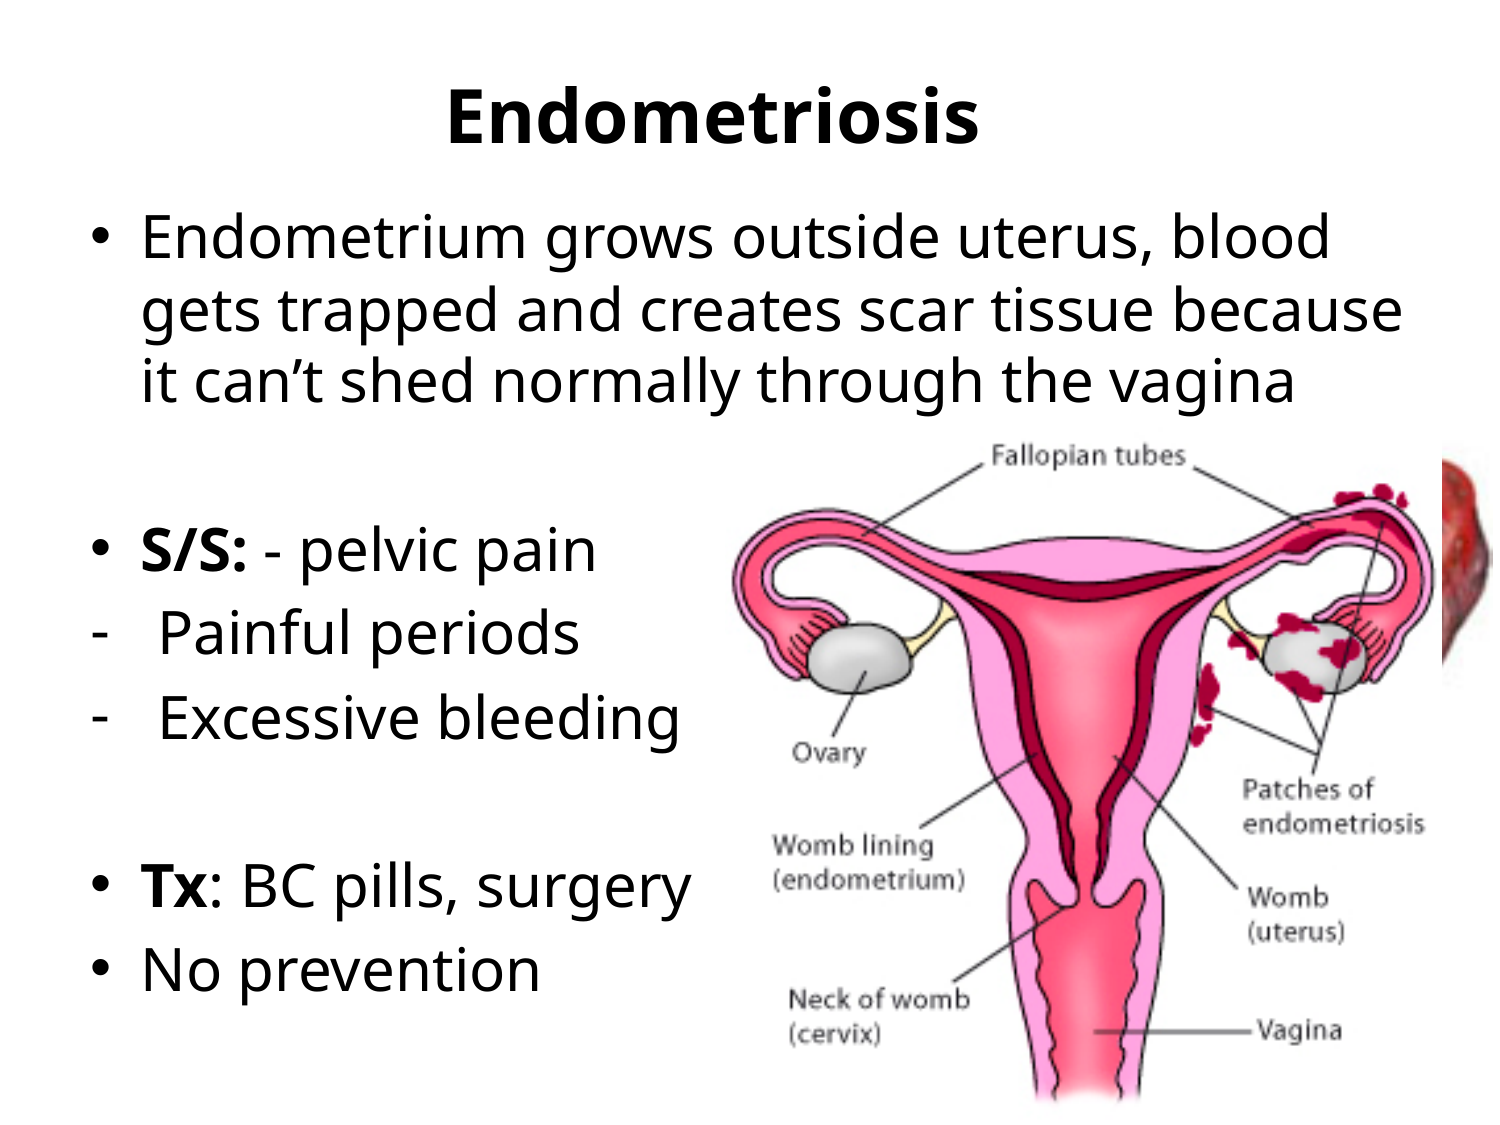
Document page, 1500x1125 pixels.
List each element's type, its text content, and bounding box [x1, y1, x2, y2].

picture [725, 424, 1493, 1125]
text_box Endometriosis [429, 66, 1052, 139]
list Endometrium grows outside uterus, blood gets trapped and creates scar tissue because it can’t shed normally through the vagina S/S: - pelvic pain Painful periods Excessive bleeding Tx: BC pills, surgery No prevention [75, 191, 1425, 1063]
